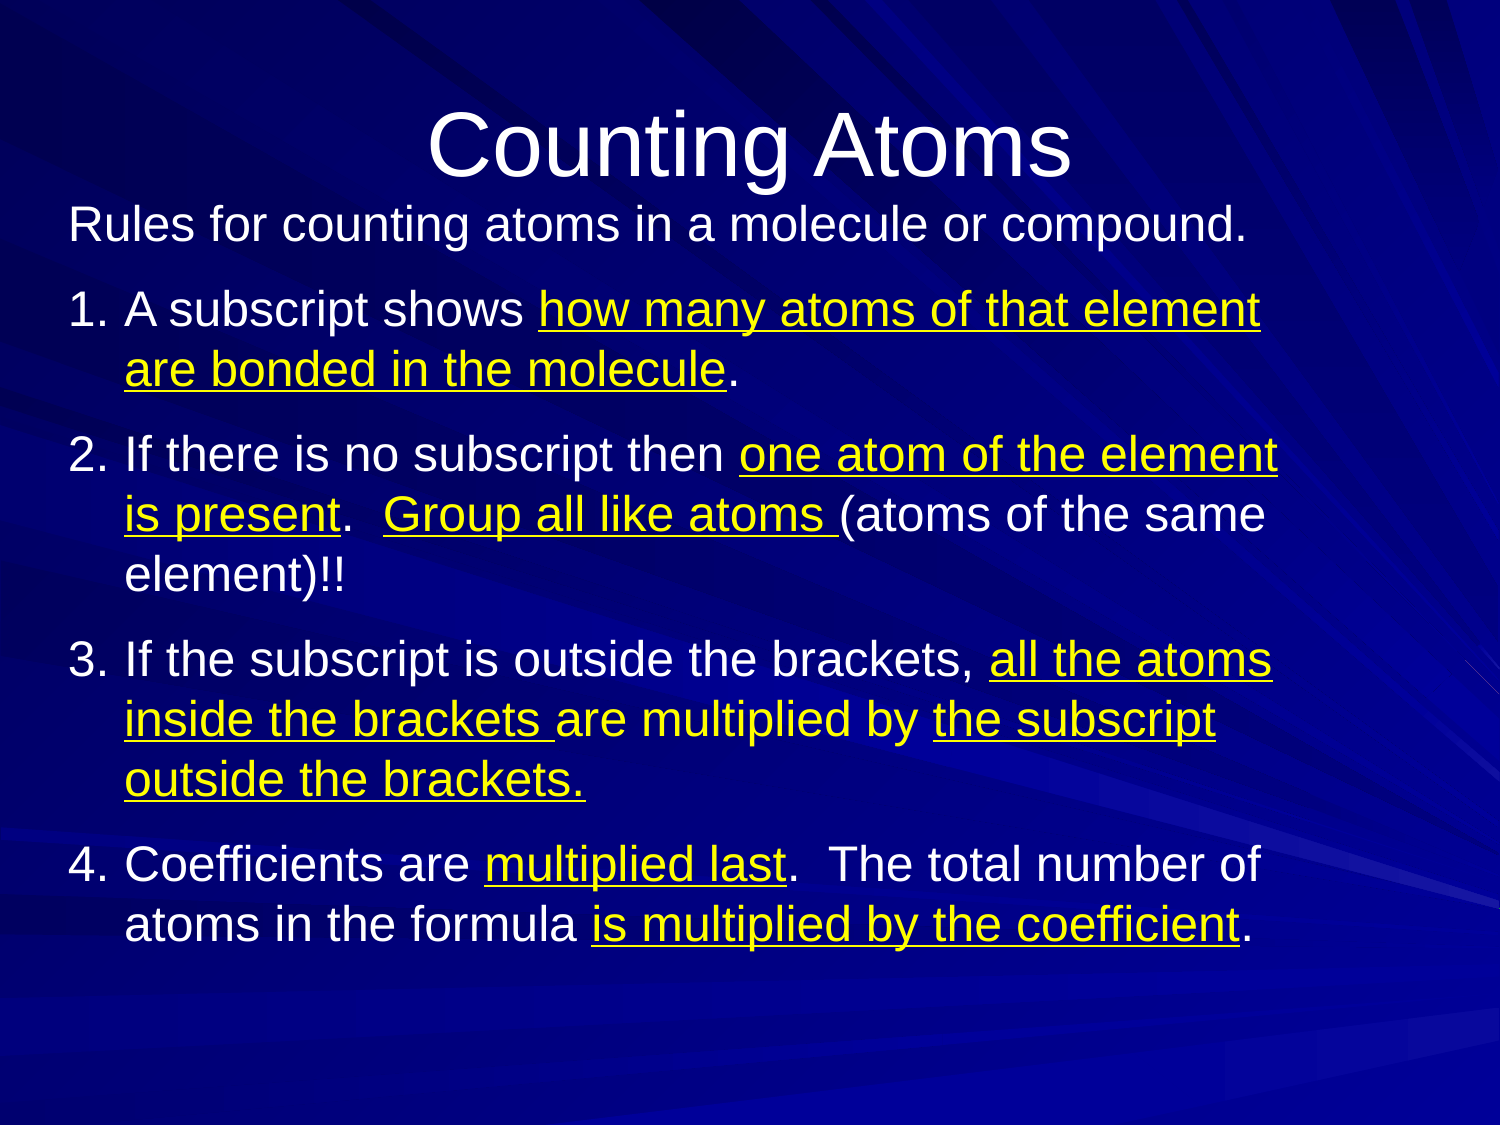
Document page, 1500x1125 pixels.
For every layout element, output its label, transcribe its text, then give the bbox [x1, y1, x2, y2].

text_box Rules for counting atoms in a molecule or compound. A subscript shows how many atoms of that element are bonded in the molecule. If there is no subscript then one atom of the element is present. Group all like atoms (atoms of the same element)!! If the subscript is outside the brackets, all the atoms inside the brackets are multiplied by the subscript outside the brackets. Coefficients are multiplied last. The total number of atoms in the formula is multiplied by the coefficient. [53, 184, 1329, 1032]
title Counting Atoms [74, 45, 1426, 234]
